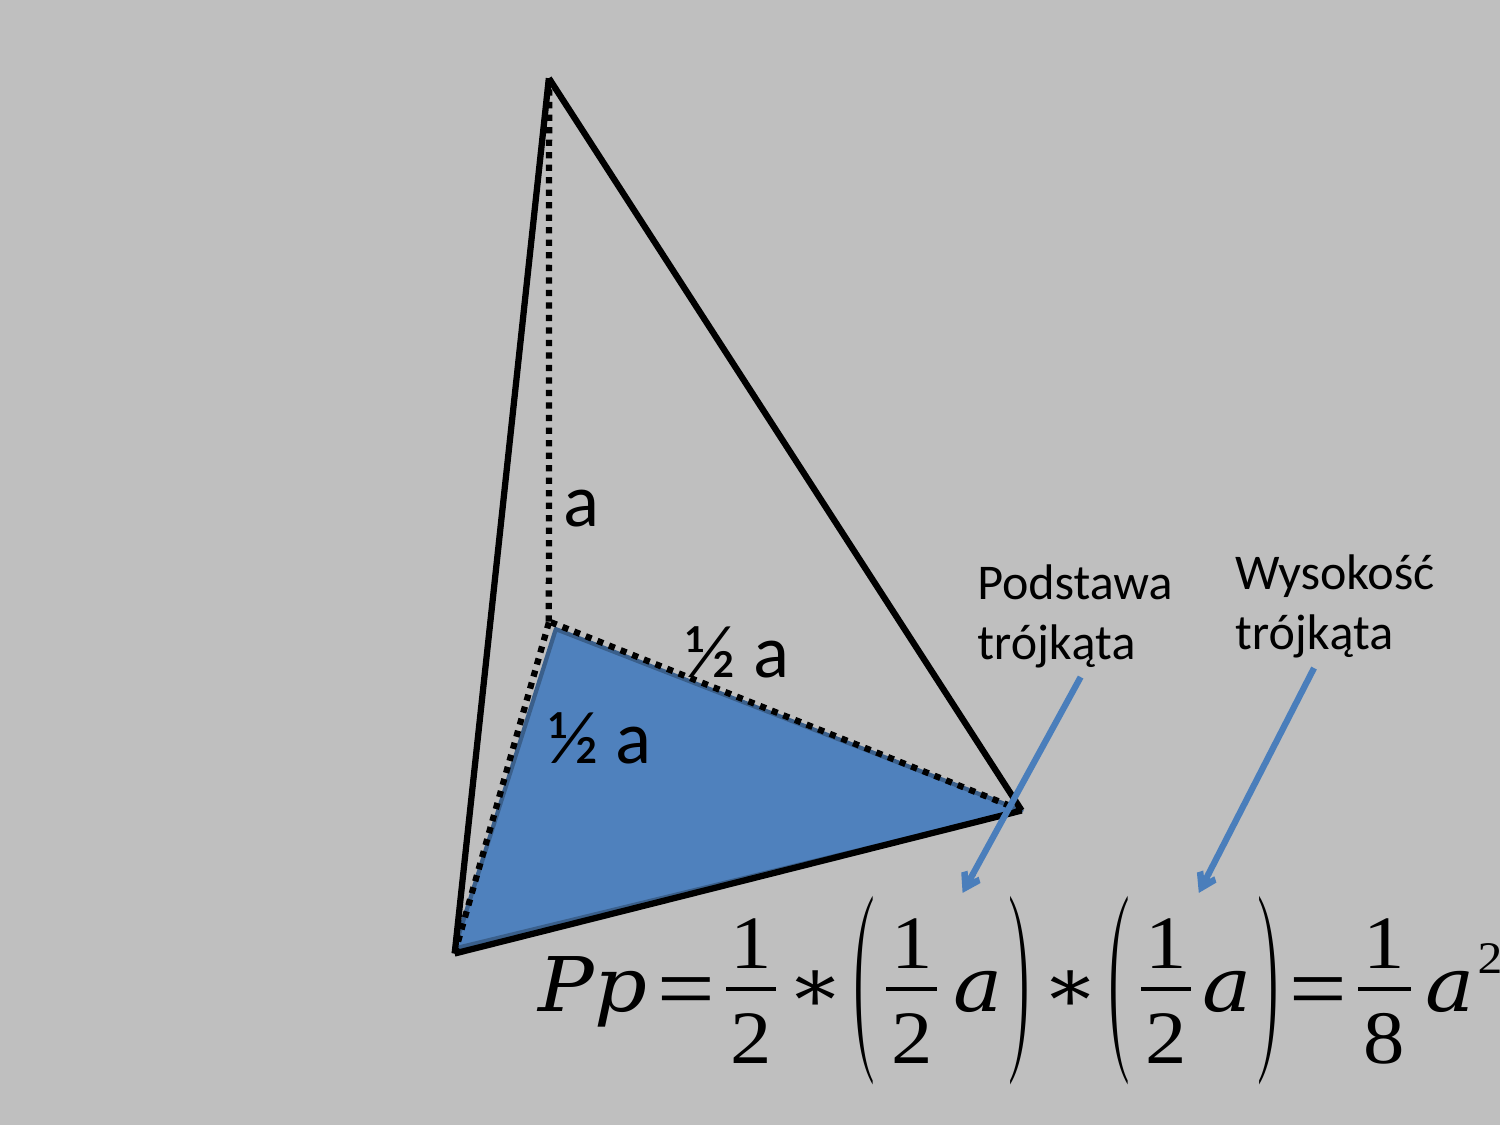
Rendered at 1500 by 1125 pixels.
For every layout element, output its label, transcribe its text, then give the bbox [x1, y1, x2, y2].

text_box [554, 820, 1022, 954]
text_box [454, 77, 550, 954]
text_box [962, 678, 1081, 894]
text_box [548, 77, 1022, 811]
text_box Wysokość trójkąta [1220, 531, 1457, 667]
text_box Podstawa trójkąta [1027, 542, 1199, 678]
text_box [1198, 667, 1315, 894]
